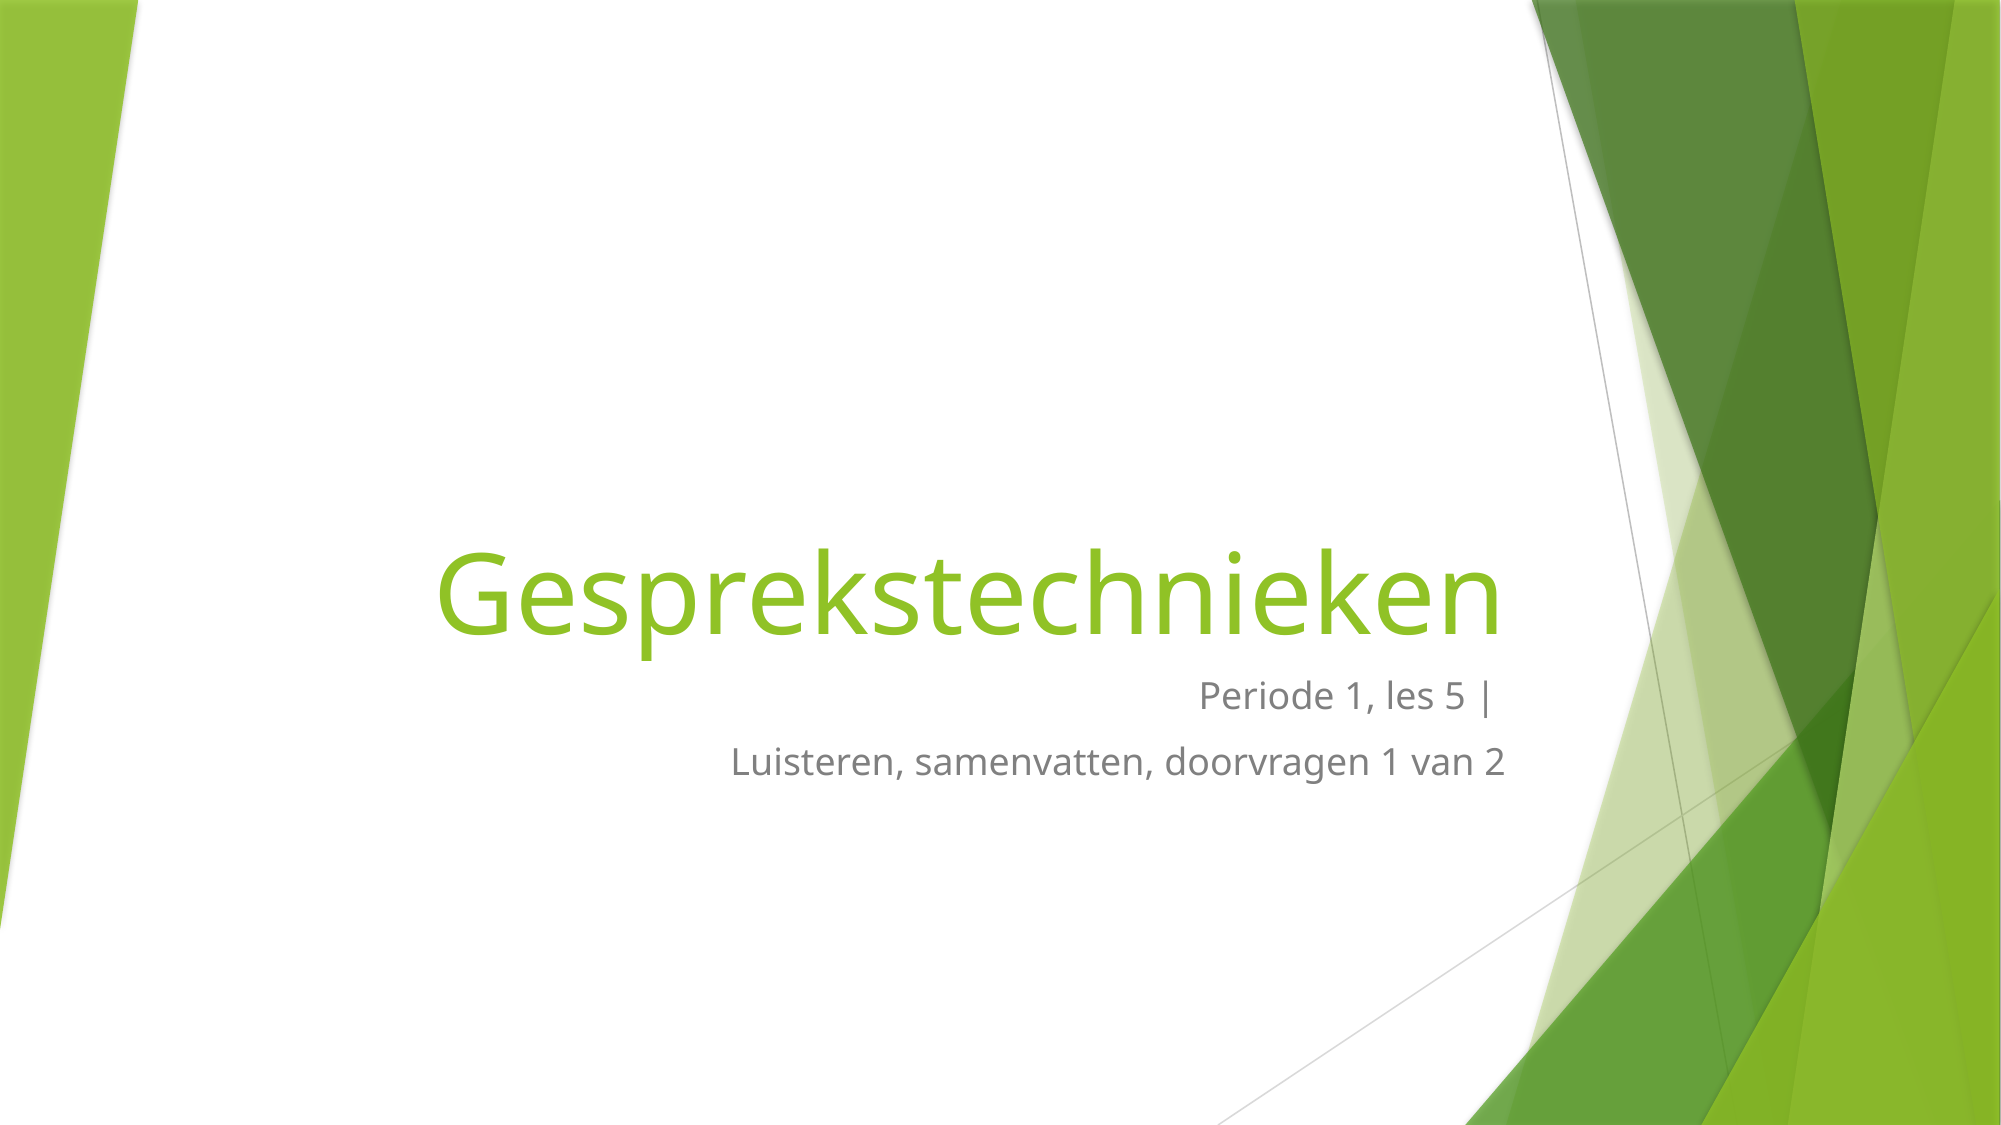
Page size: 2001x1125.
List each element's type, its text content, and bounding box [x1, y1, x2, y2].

subtitle Periode 1, les 5 | Luisteren, samenvatten, doorvragen 1 van 2 [247, 664, 1522, 845]
title Gesprekstechnieken [247, 394, 1522, 664]
